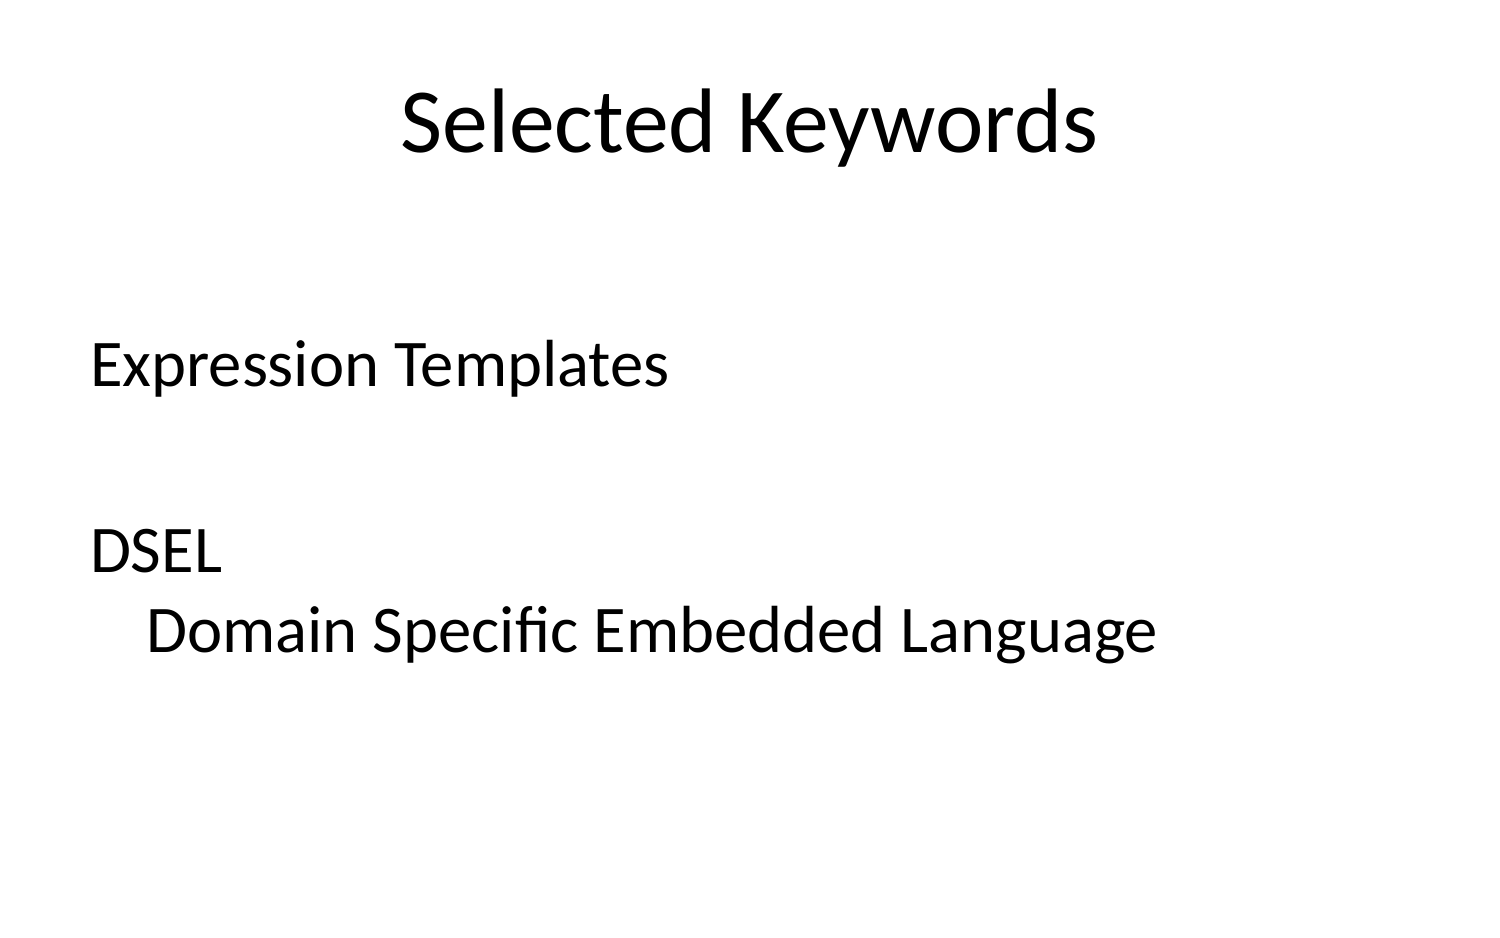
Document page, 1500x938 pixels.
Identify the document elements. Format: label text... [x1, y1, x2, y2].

title Selected Keywords [75, 37, 1425, 194]
list Expression Templates DSEL Domain Specific Embedded Language [75, 218, 1425, 838]
